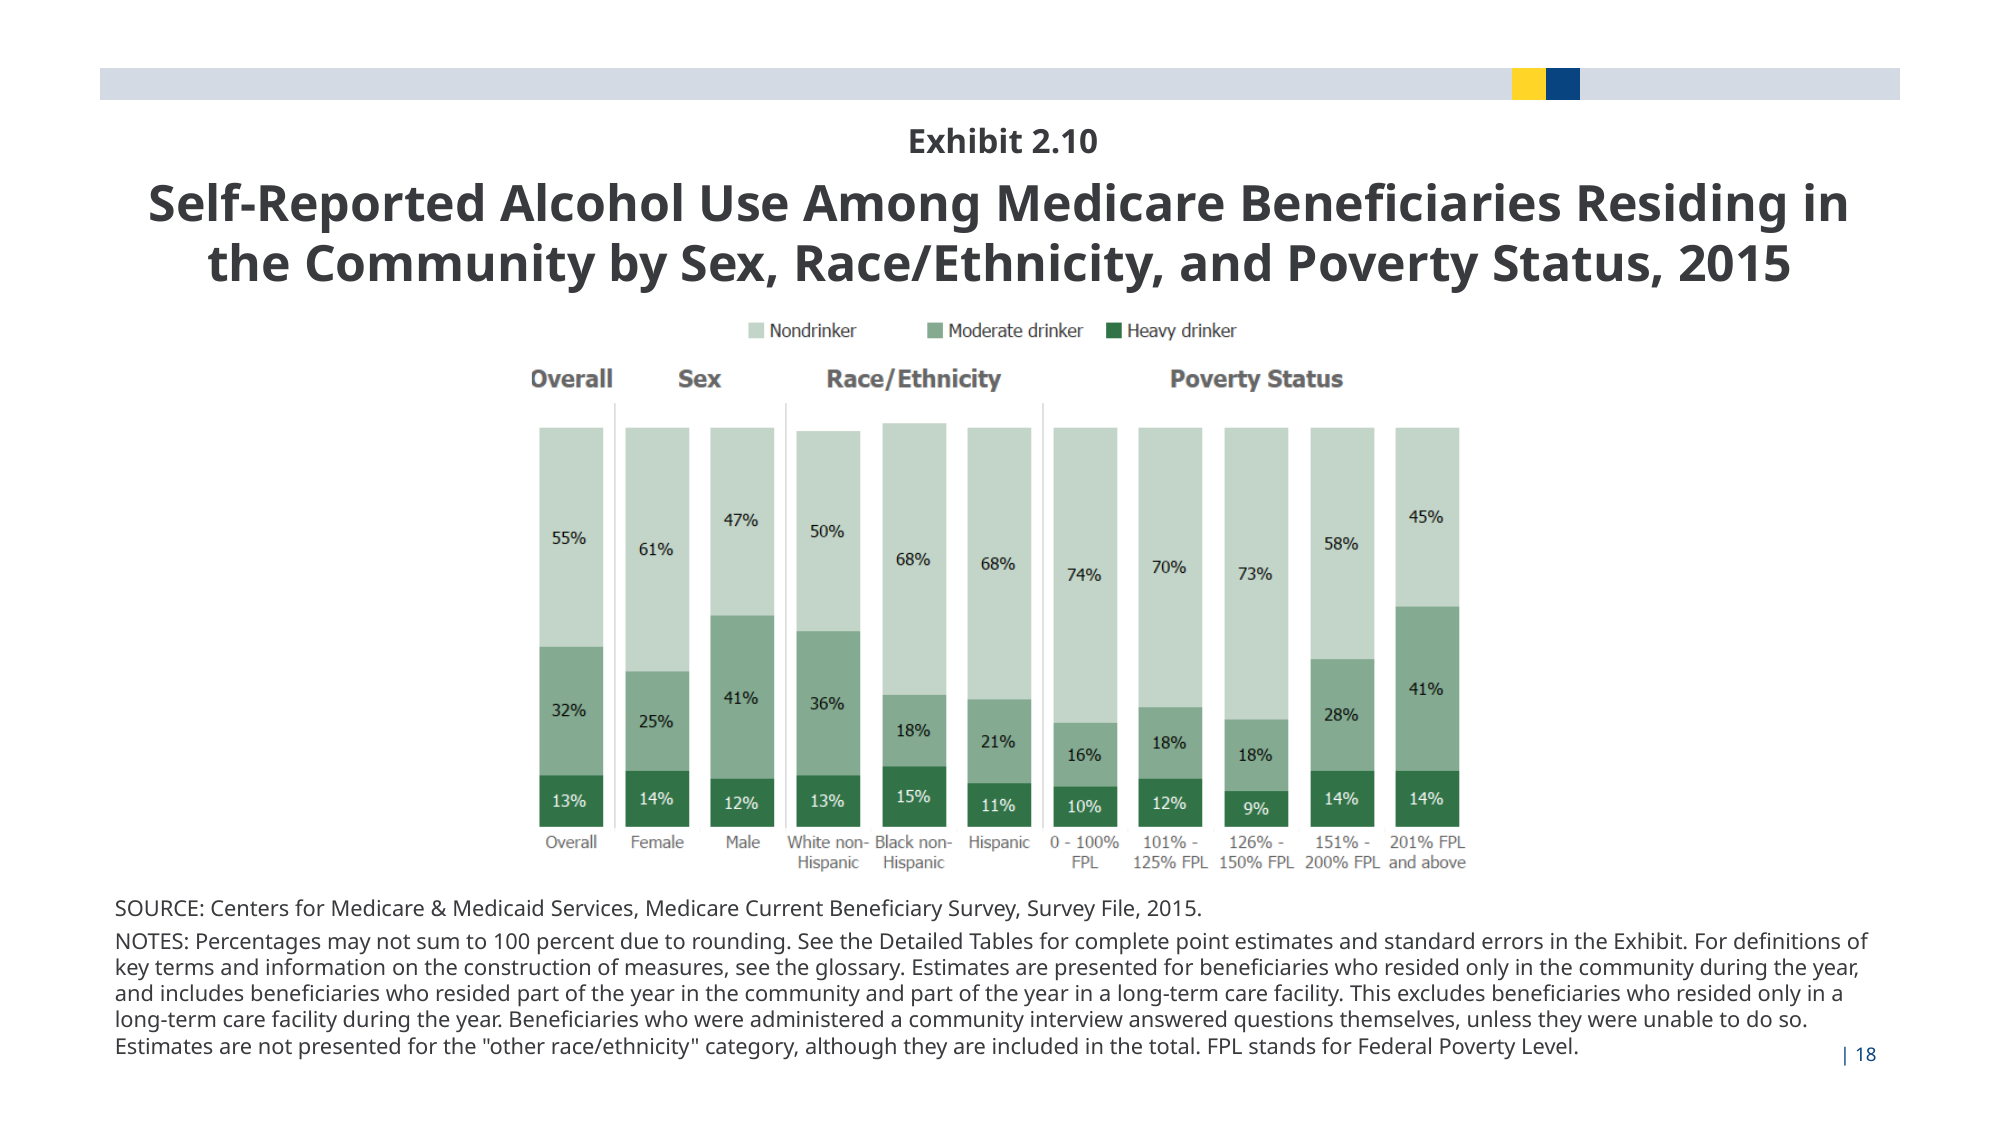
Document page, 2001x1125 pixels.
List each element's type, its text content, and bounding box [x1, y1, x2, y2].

title Exhibit 2.10 [99, 112, 1900, 171]
list SOURCE: Centers for Medicare & Medicaid Services, Medicare Current Beneficiary Survey, Survey File, 2015. NOTES: Percentages may not sum to 100 percent due to rounding. See the Detailed Tables for complete point estimates and standard errors in the Exhibit. For definitions of key terms and information on the construction of measures, see the glossary. Estimates are presented for beneficiaries who resided only in the community during the year, and includes beneficiaries who resided part of the year in the community and part of the year in a long-term care facility. This excludes beneficiaries who resided only in a long-term care facility during the year. Beneficiaries who were administered a community interview answered questions themselves, unless they were unable to do so. Estimates are not presented for the "other race/ethnicity" category, although they are included in the total. FPL stands for Federal Poverty Level. [99, 887, 1900, 947]
list Self-Reported Alcohol Use Among Medicare Beneficiaries Residing in the Community by Sex, Race/Ethnicity, and Poverty Status, 2015 [99, 171, 1900, 259]
picture [531, 306, 1469, 872]
